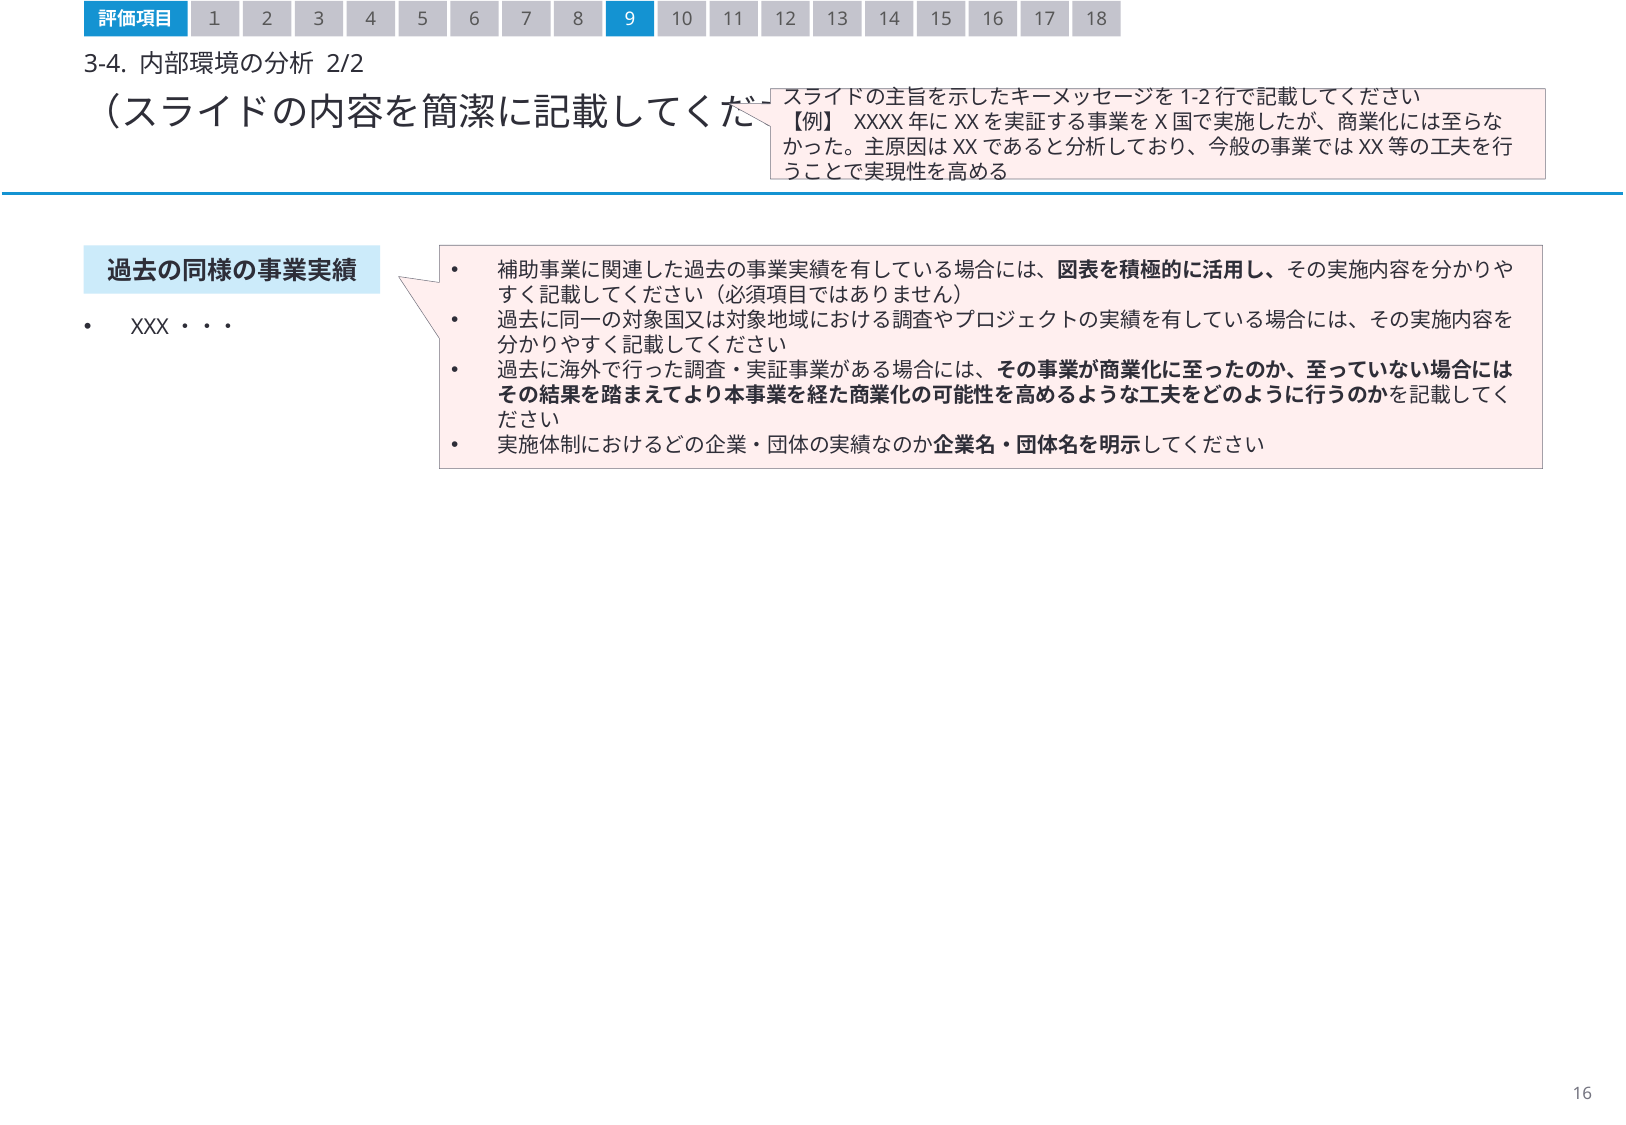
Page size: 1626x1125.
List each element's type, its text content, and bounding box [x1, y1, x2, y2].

text_box 過去の同様の事業実績 [83, 244, 381, 295]
text_box 補助事業に関連した過去の事業実績を有している場合には、図表を積極的に活用し、その実施内容を分かりやすく記載してください（必須項目ではありません） 過去に同一の対象国又は対象地域における調査やプロジェクトの実績を有している場合には、その実施内容を分かりやすく記載してください 過去に海外で行った調査・実証事業がある場合には、その事業が商業化に至ったのか、至っていない場合にはその結果を踏まえてより本事業を経た商業化の可能性を高めるような工夫をどのように行うのかを記載してください 実施体制におけるどの企業・団体の実績なのか企業名・団体名を明示してください [397, 244, 1544, 470]
text_box XXX・・・ [83, 302, 1543, 1065]
list 3-4. 内部環境の分析 2/2 [84, 40, 1543, 82]
list （スライドの内容を簡潔に記載してください） [84, 83, 1543, 183]
text_box スライドの主旨を示したキーメッセージを1-2行で記載してください 【例】 XXXX年にXXを実証する事業をX国で実施したが、商業化には至らなかった。主原因はXXであると分析しており、今般の事業ではXX等の工夫を行うことで実現性を高める [728, 87, 1547, 180]
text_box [83, 0, 1122, 37]
